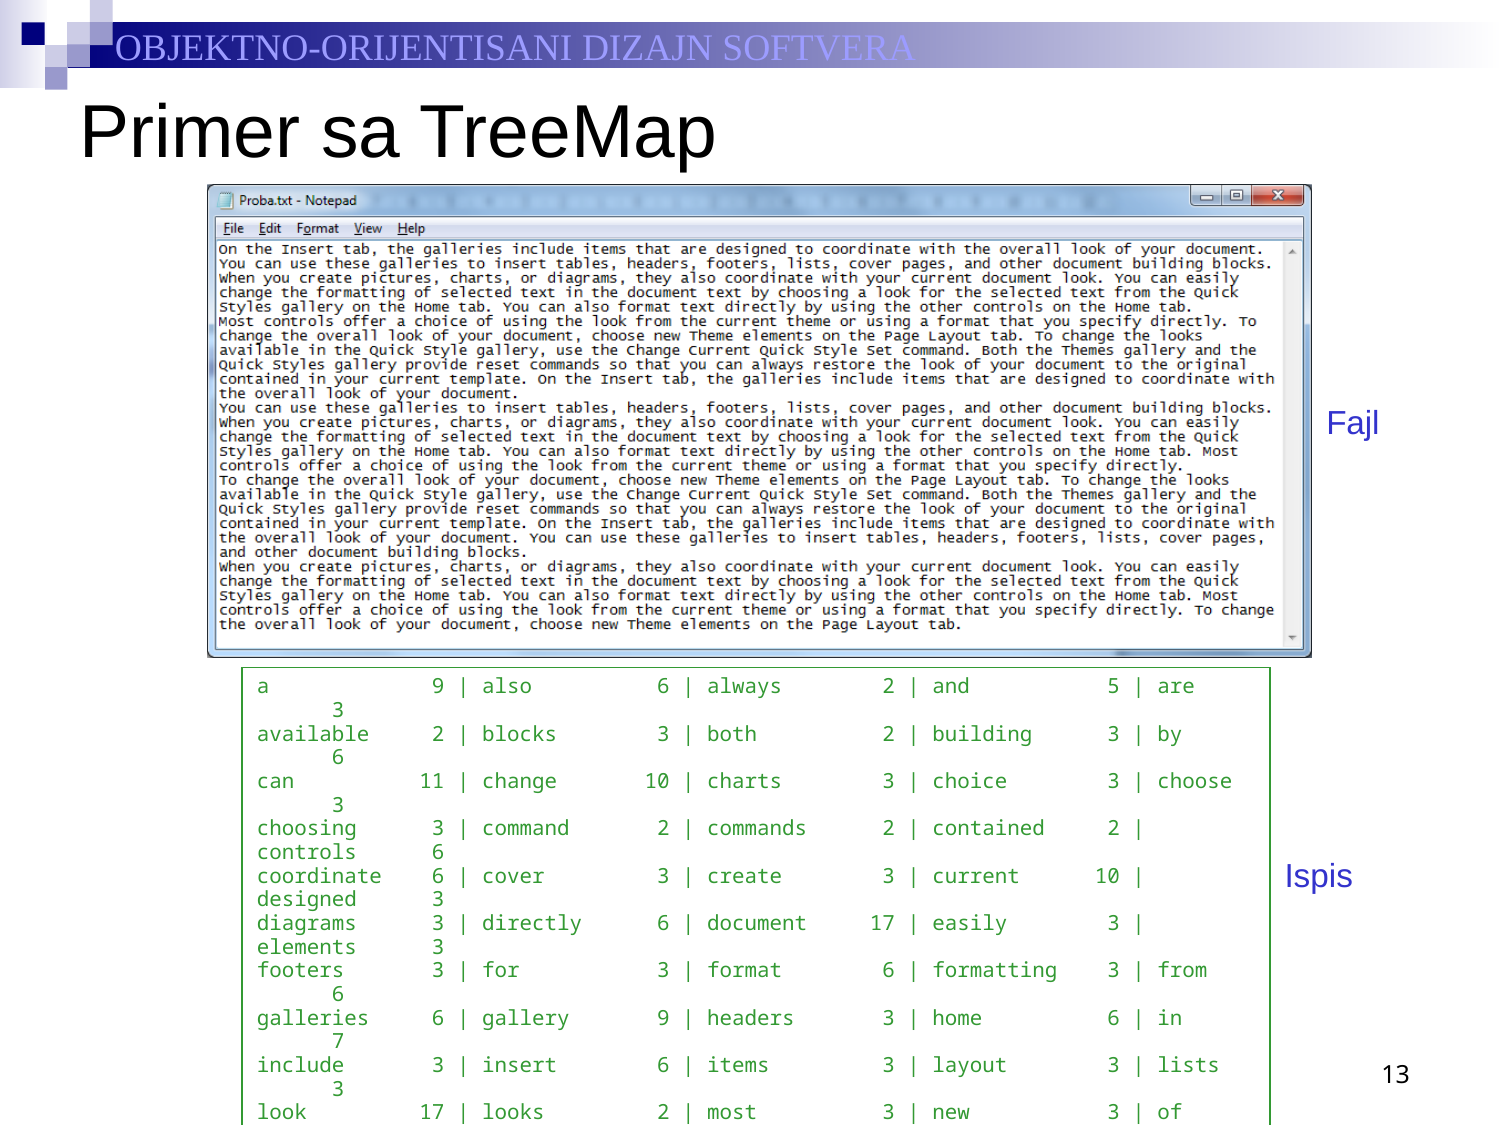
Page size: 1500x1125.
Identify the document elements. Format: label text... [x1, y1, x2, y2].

picture [206, 184, 1312, 658]
text_box a 9 | also 6 | always 2 | and 5 | are 3 available 2 | blocks 3 | both 2 | building 3 | by 6 can 11 | change 10 | charts 3 | choice 3 | choose 3 choosing 3 | command 2 | commands 2 | contained 2 | controls 6 coordinate 6 | cover 3 | create 3 | current 10 | designed 3 diagrams 3 | directly 6 | document 17 | easily 3 | elements 3 footers 3 | for 3 | format 6 | formatting 3 | from 6 galleries 6 | gallery 9 | headers 3 | home 6 | in 7 include 3 | insert 6 | items 3 | layout 3 | lists 3 look 17 | looks 2 | most 3 | new 3 | of 14 offer 3 | on 12 | or 6 | original 2 | other 6 overall 6 | page 3 | pages 3 | pictures 3 | provide 2 quick 9 | reset 2 | restore 2 | selected 6 | set 2 so 2 | specify 3 | style 4 | styles 5 | tab 12 tables 3 | template 2 | text 12 | that 8 | the 56 theme 6 | themes 2 | these 3 | they 3 | to 13 use 5 | using 9 | when 3 | with 6 | you 17 your 13 | [242, 667, 1270, 1125]
text_box Ispis [1270, 846, 1371, 902]
title Primer sa TreeMap [64, 78, 750, 176]
text_box Fajl [1316, 393, 1413, 449]
slide_number 13 [1270, 1024, 1426, 1101]
